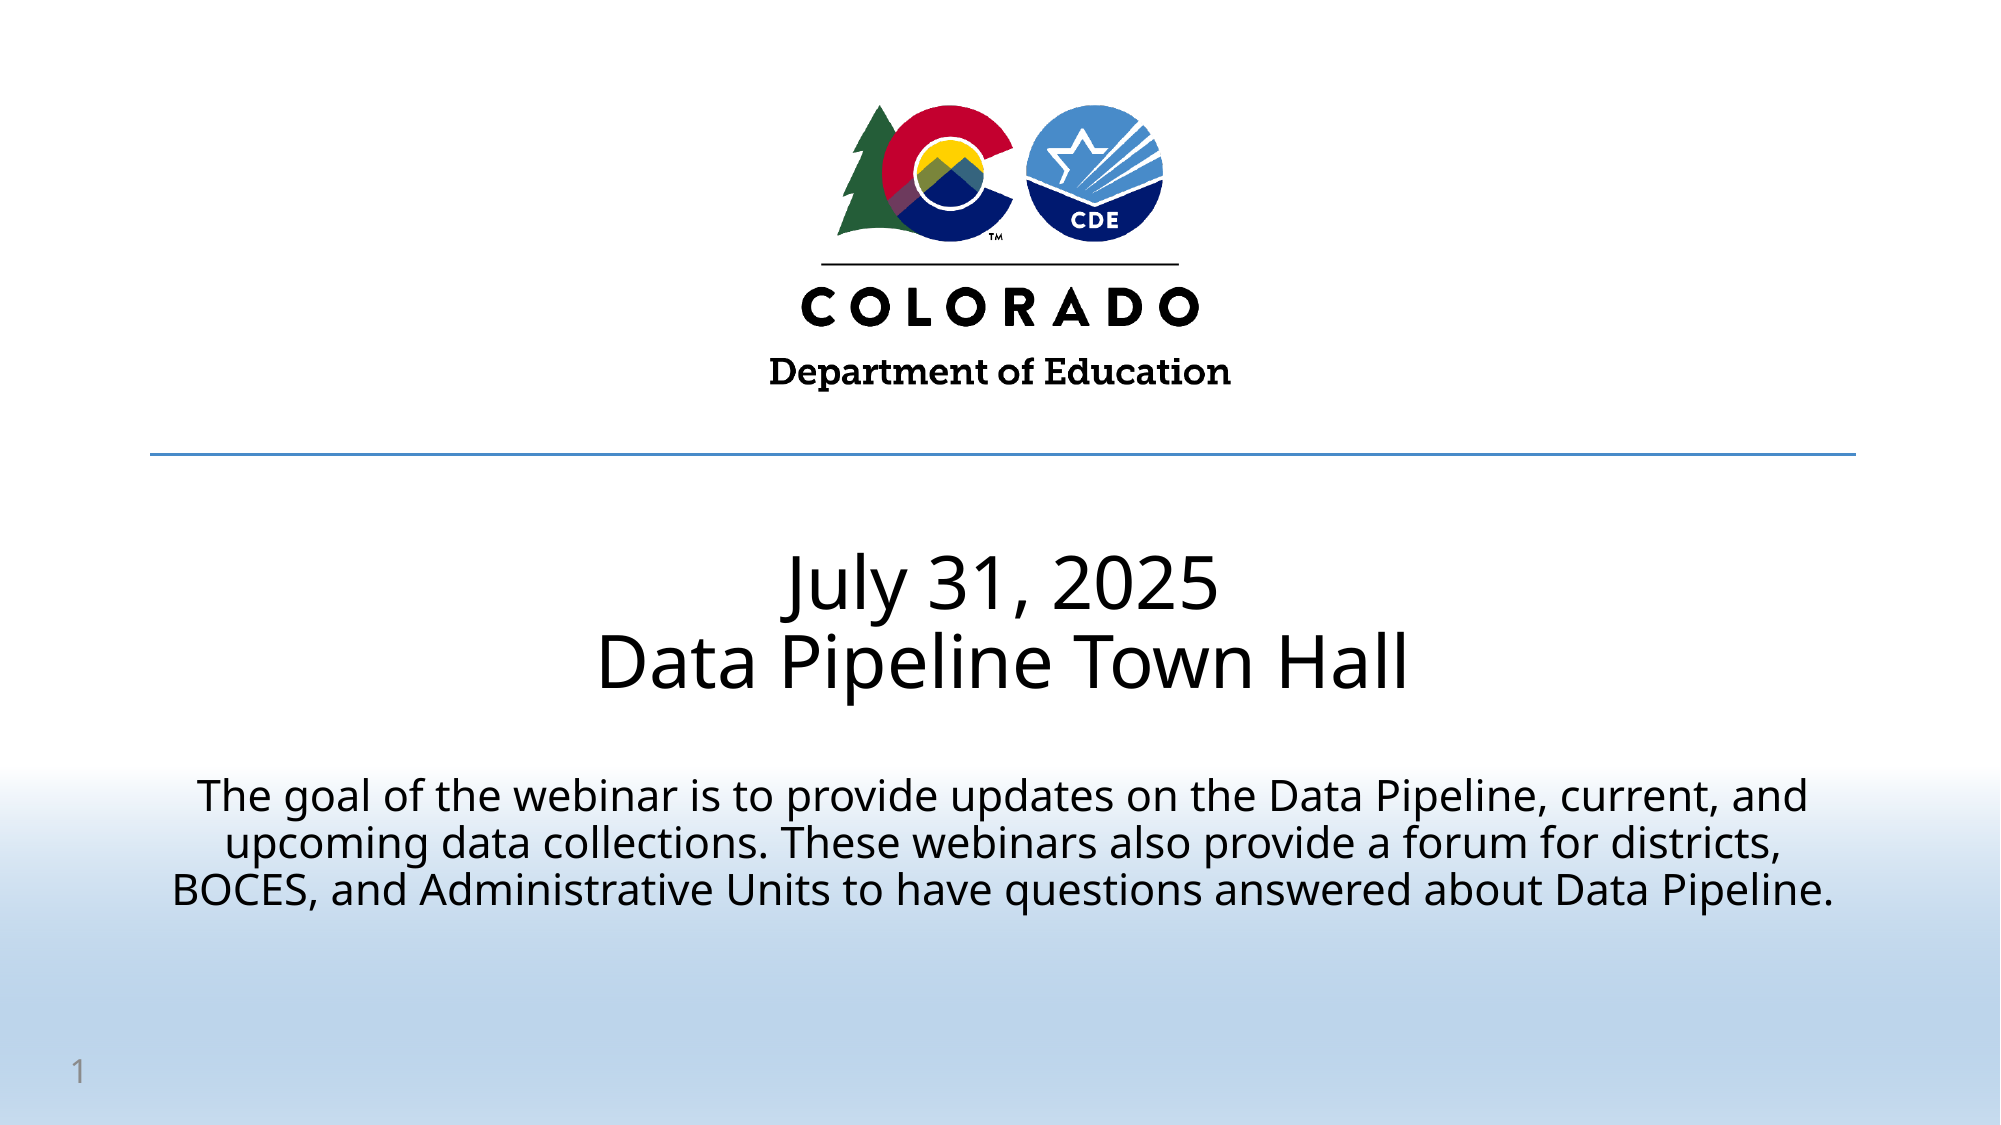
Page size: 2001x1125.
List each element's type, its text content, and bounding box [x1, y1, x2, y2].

subtitle The goal of the webinar is to provide updates on the Data Pipeline, current, and upcoming data collections. These webinars also provide a forum for districts, BOCES, and Administrative Units to have questions answered about Data Pipeline. [150, 766, 1857, 927]
picture [768, 103, 1232, 393]
title July 31, 2025 Data Pipeline Town Hall [150, 545, 1857, 705]
slide_number 1 [54, 1042, 505, 1103]
